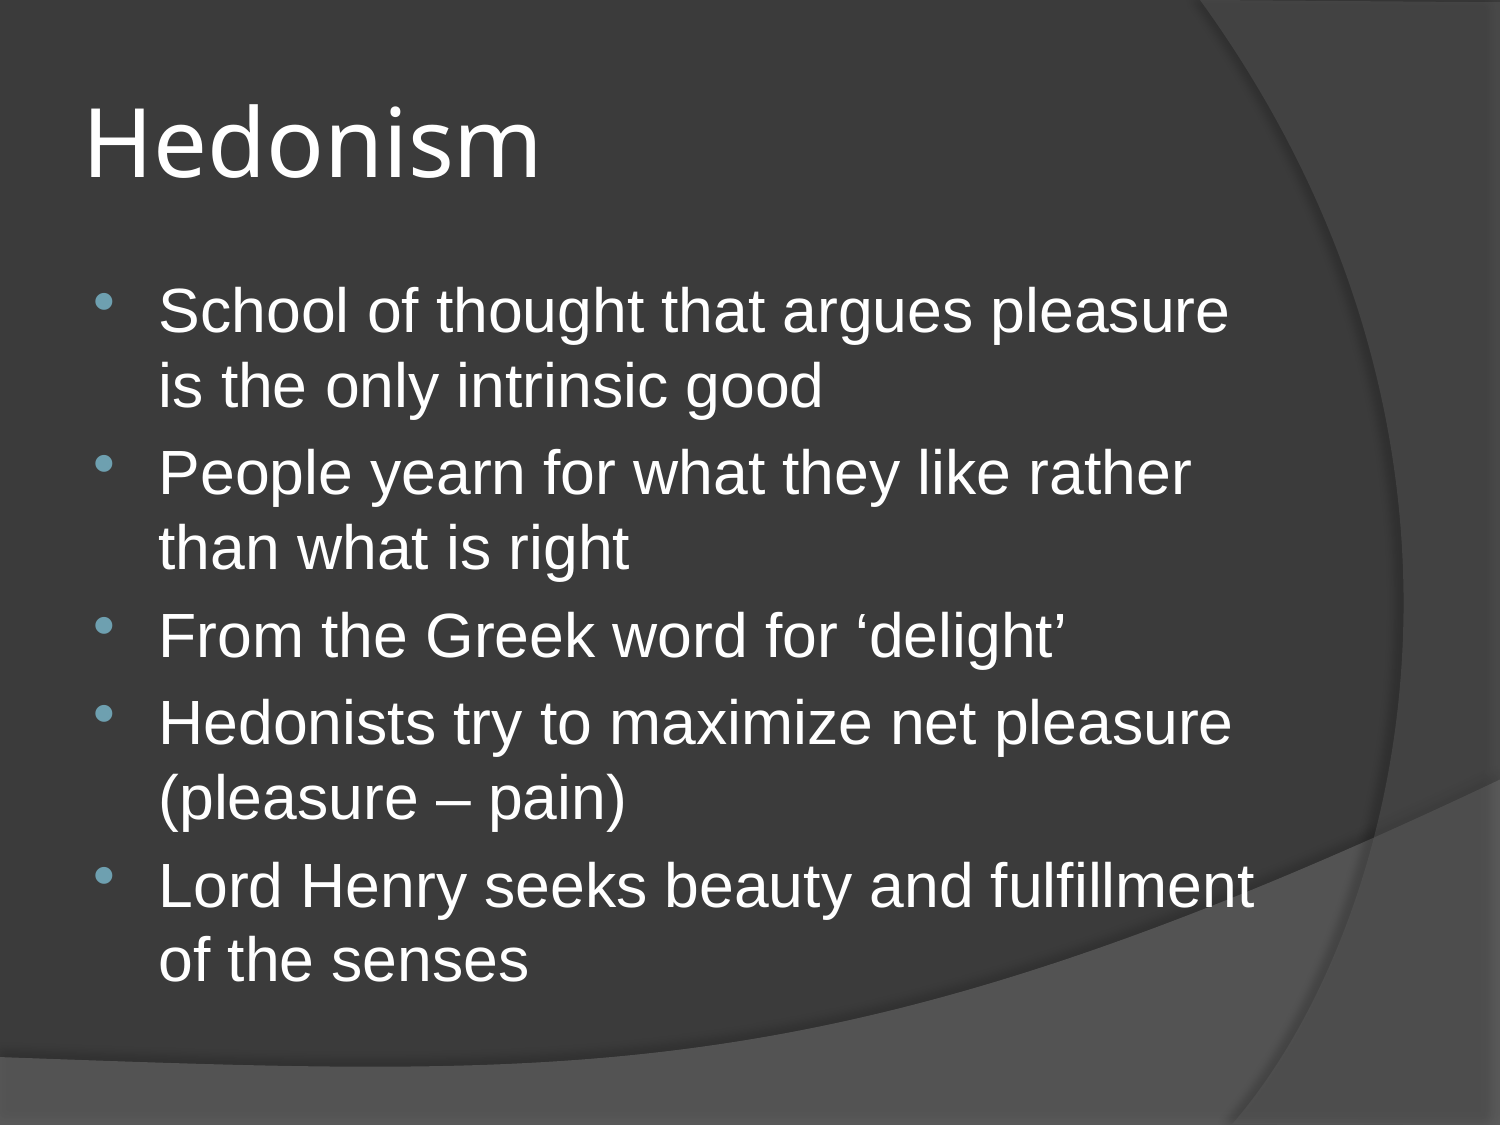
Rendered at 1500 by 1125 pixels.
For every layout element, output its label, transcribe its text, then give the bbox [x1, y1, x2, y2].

list School of thought that argues pleasure is the only intrinsic good People yearn for what they like rather than what is right From the Greek word for ‘delight’ Hedonists try to maximize net pleasure (pleasure – pain) Lord Henry seeks beauty and fulfillment of the senses [75, 262, 1300, 1005]
title Hedonism [75, 45, 1300, 233]
